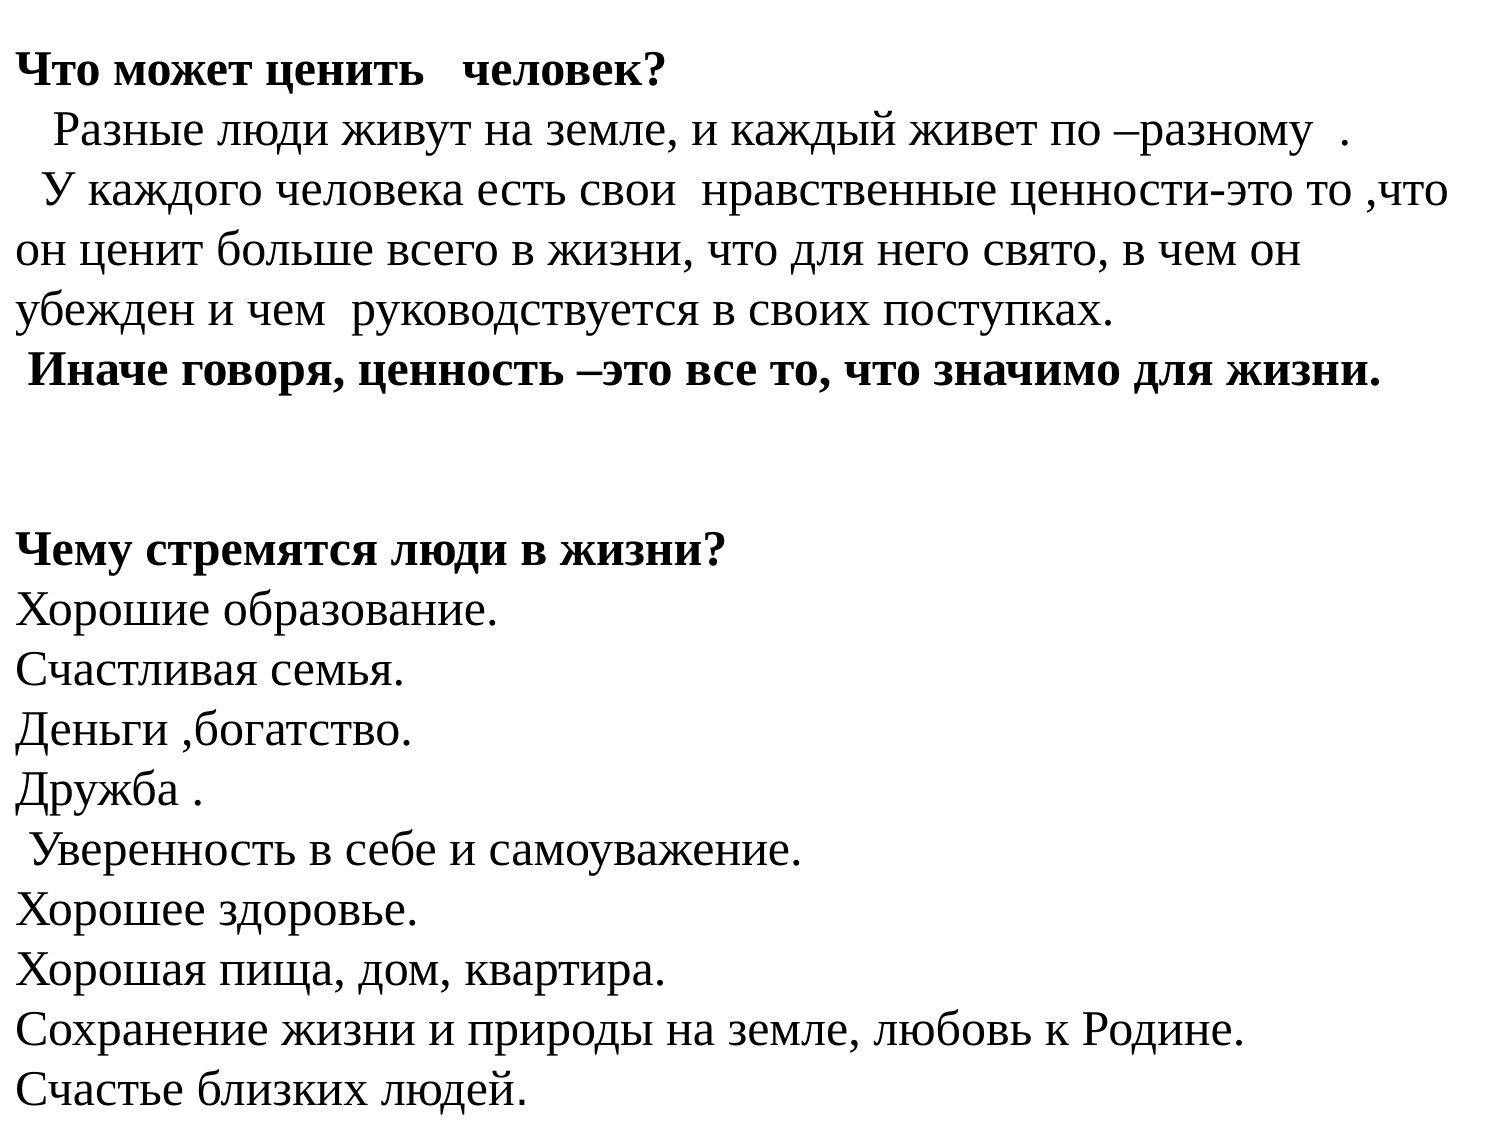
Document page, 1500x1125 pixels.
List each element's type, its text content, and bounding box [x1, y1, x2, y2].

title Что может ценить человек? Разные люди живут на земле, и каждый живет по –разному . У каждого человека есть свои нравственные ценности-это то ,что он ценит больше всего в жизни, что для него свято, в чем он убежден и чем руководствуется в своих поступках. Иначе говоря, ценность –это все то, что значимо для жизни. Чему стремятся люди в жизни? Хорошие образование. Счастливая семья. Деньги ,богатство. Дружба . Уверенность в себе и самоуважение. Хорошее здоровье. Хорошая пища, дом, квартира. Сохранение жизни и природы на земле, любовь к Родине. Счастье близких людей. [0, 21, 1500, 940]
